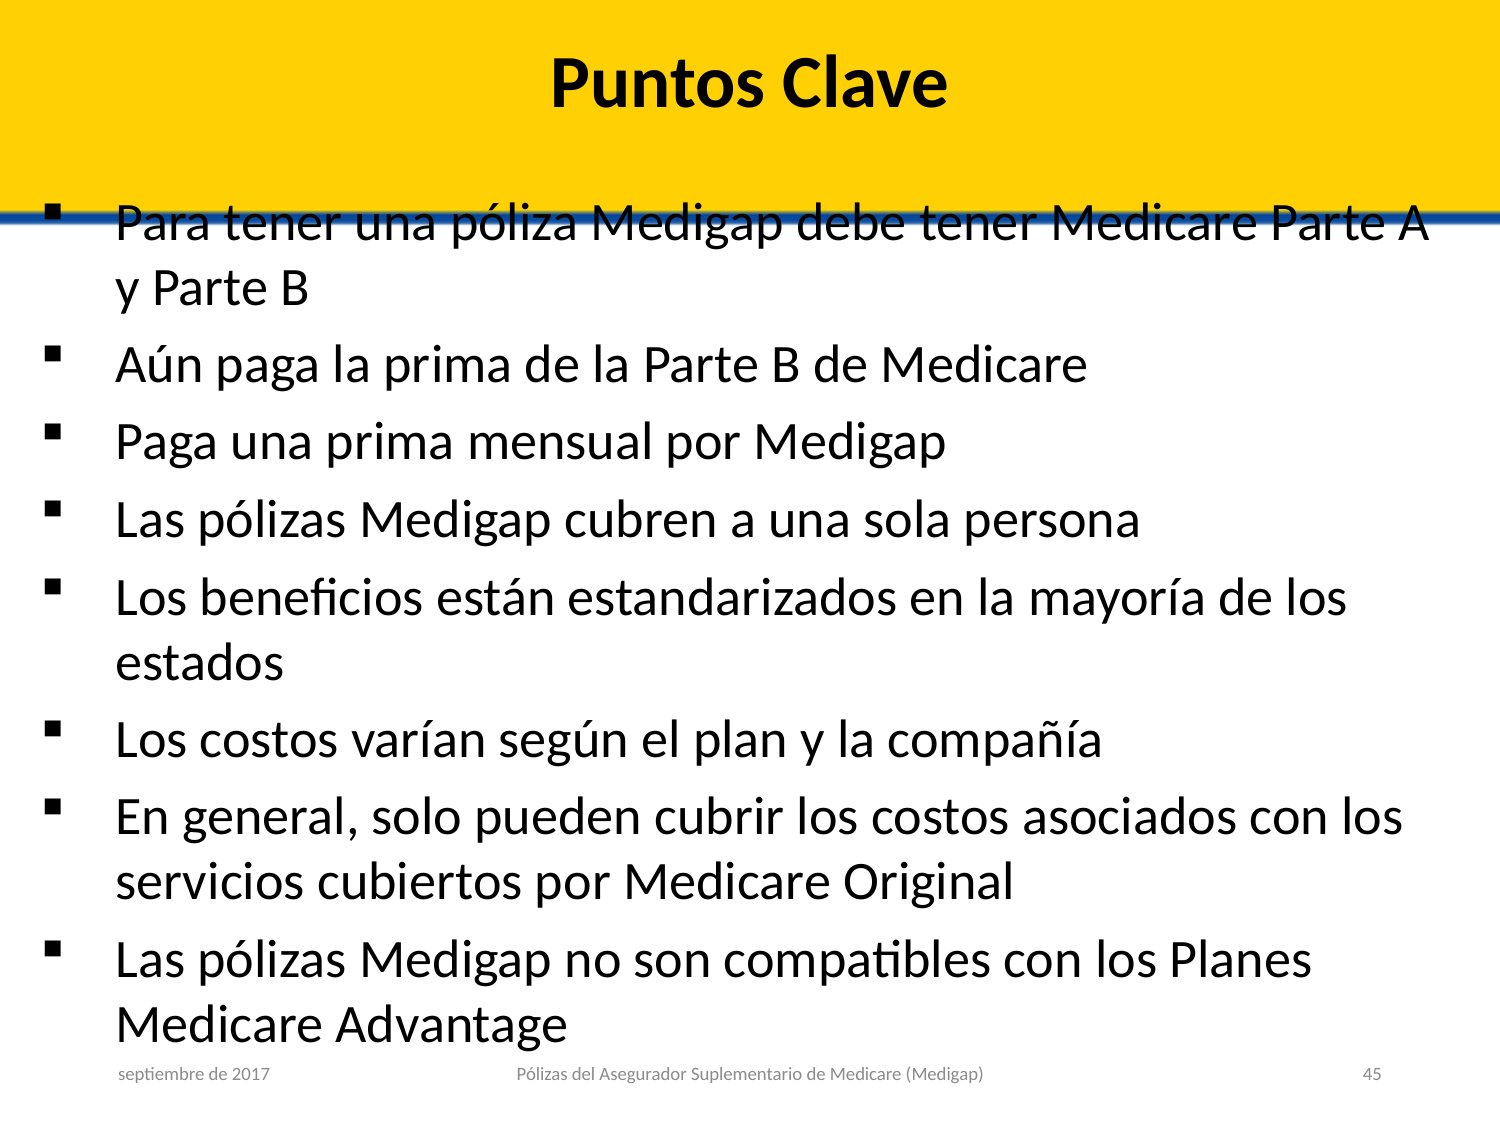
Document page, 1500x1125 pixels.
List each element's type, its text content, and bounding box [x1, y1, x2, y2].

title Puntos Clave [103, 0, 1397, 167]
slide_number septiembre de 2017 [103, 1042, 441, 1103]
footer Pólizas del Asegurador Suplementario de Medicare (Medigap) [496, 1042, 1004, 1103]
list Para tener una póliza Medigap debe tener Medicare Parte A y Parte B Aún paga la prima de la Parte B de Medicare Paga una prima mensual por Medigap Las pólizas Medigap cubren a una sola persona Los beneficios están estandarizados en la mayoría de los estados Los costos varían según el plan y la compañía En general, solo pueden cubrir los costos asociados con los servicios cubiertos por Medicare Original Las pólizas Medigap no son compatibles con los Planes Medicare Advantage [25, 178, 1477, 1055]
slide_number 45 [1059, 1042, 1397, 1103]
picture [0, 0, 1500, 1125]
